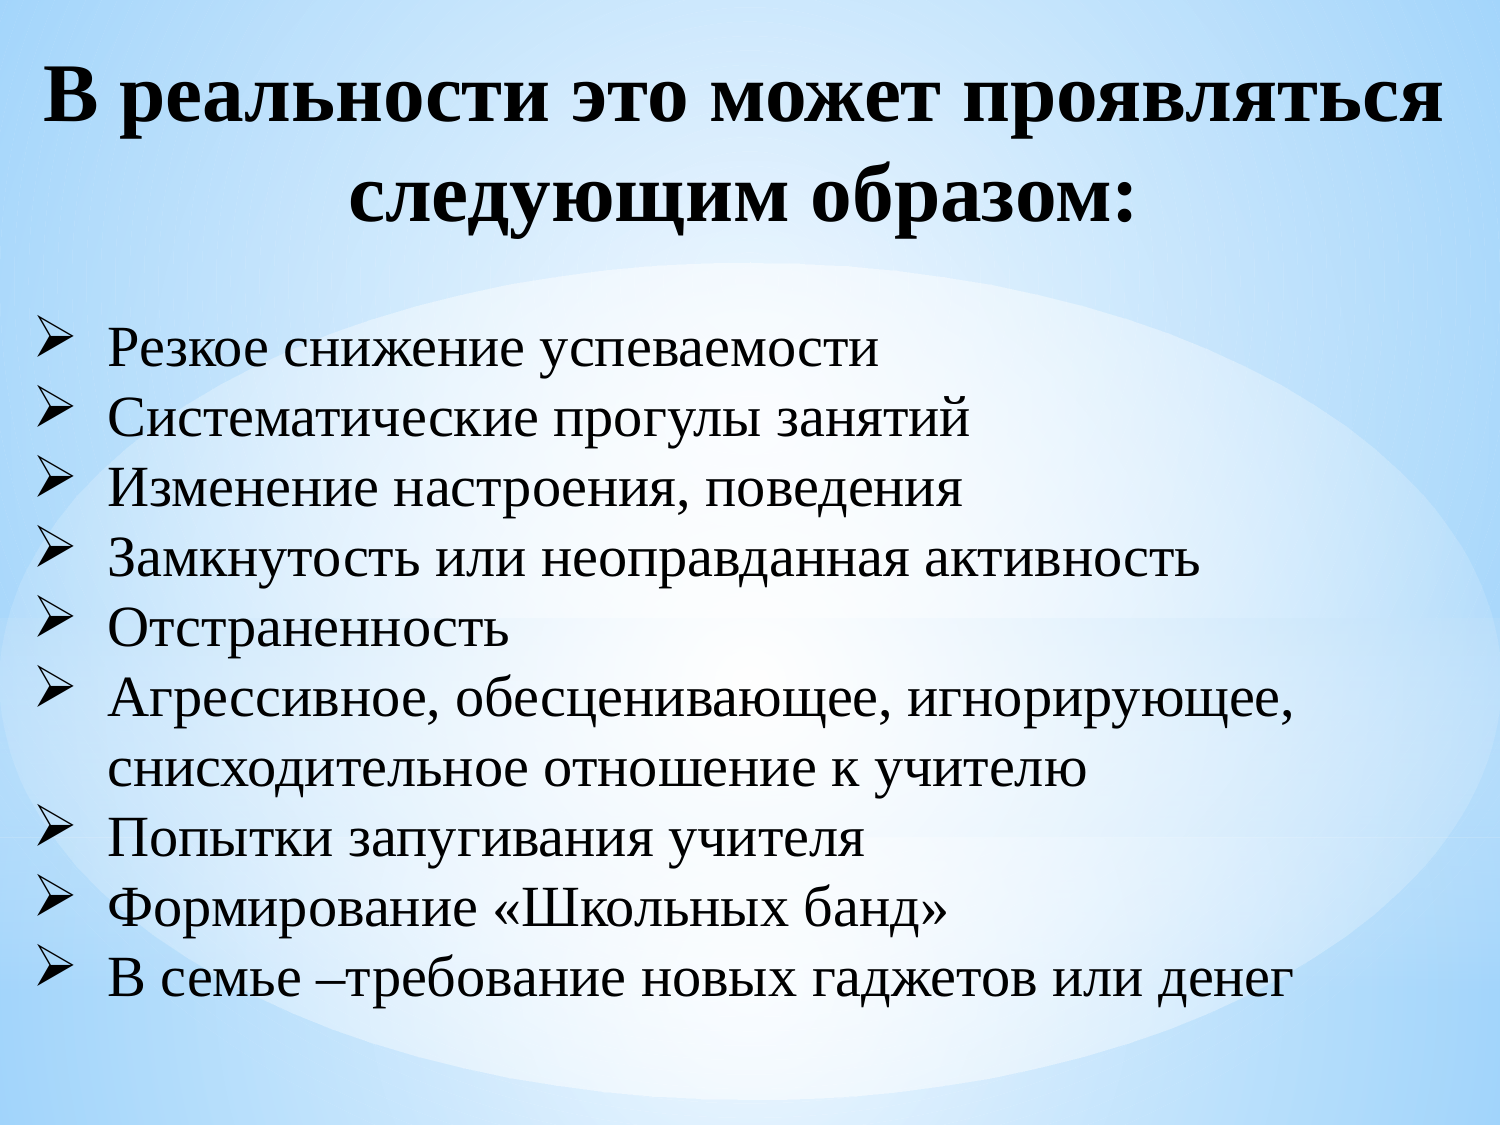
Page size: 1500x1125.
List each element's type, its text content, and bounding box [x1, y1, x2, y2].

text_box В реальности это может проявляться следующим образом: Резкое снижение успеваемости Систематические прогулы занятий Изменение настроения, поведения Замкнутость или неоправданная активность Отстраненность Агрессивное, обесценивающее, игнорирующее, снисходительное отношение к учителю Попытки запугивания учителя Формирование «Школьных банд» В семье –требование новых гаджетов или денег [17, 30, 1471, 1016]
